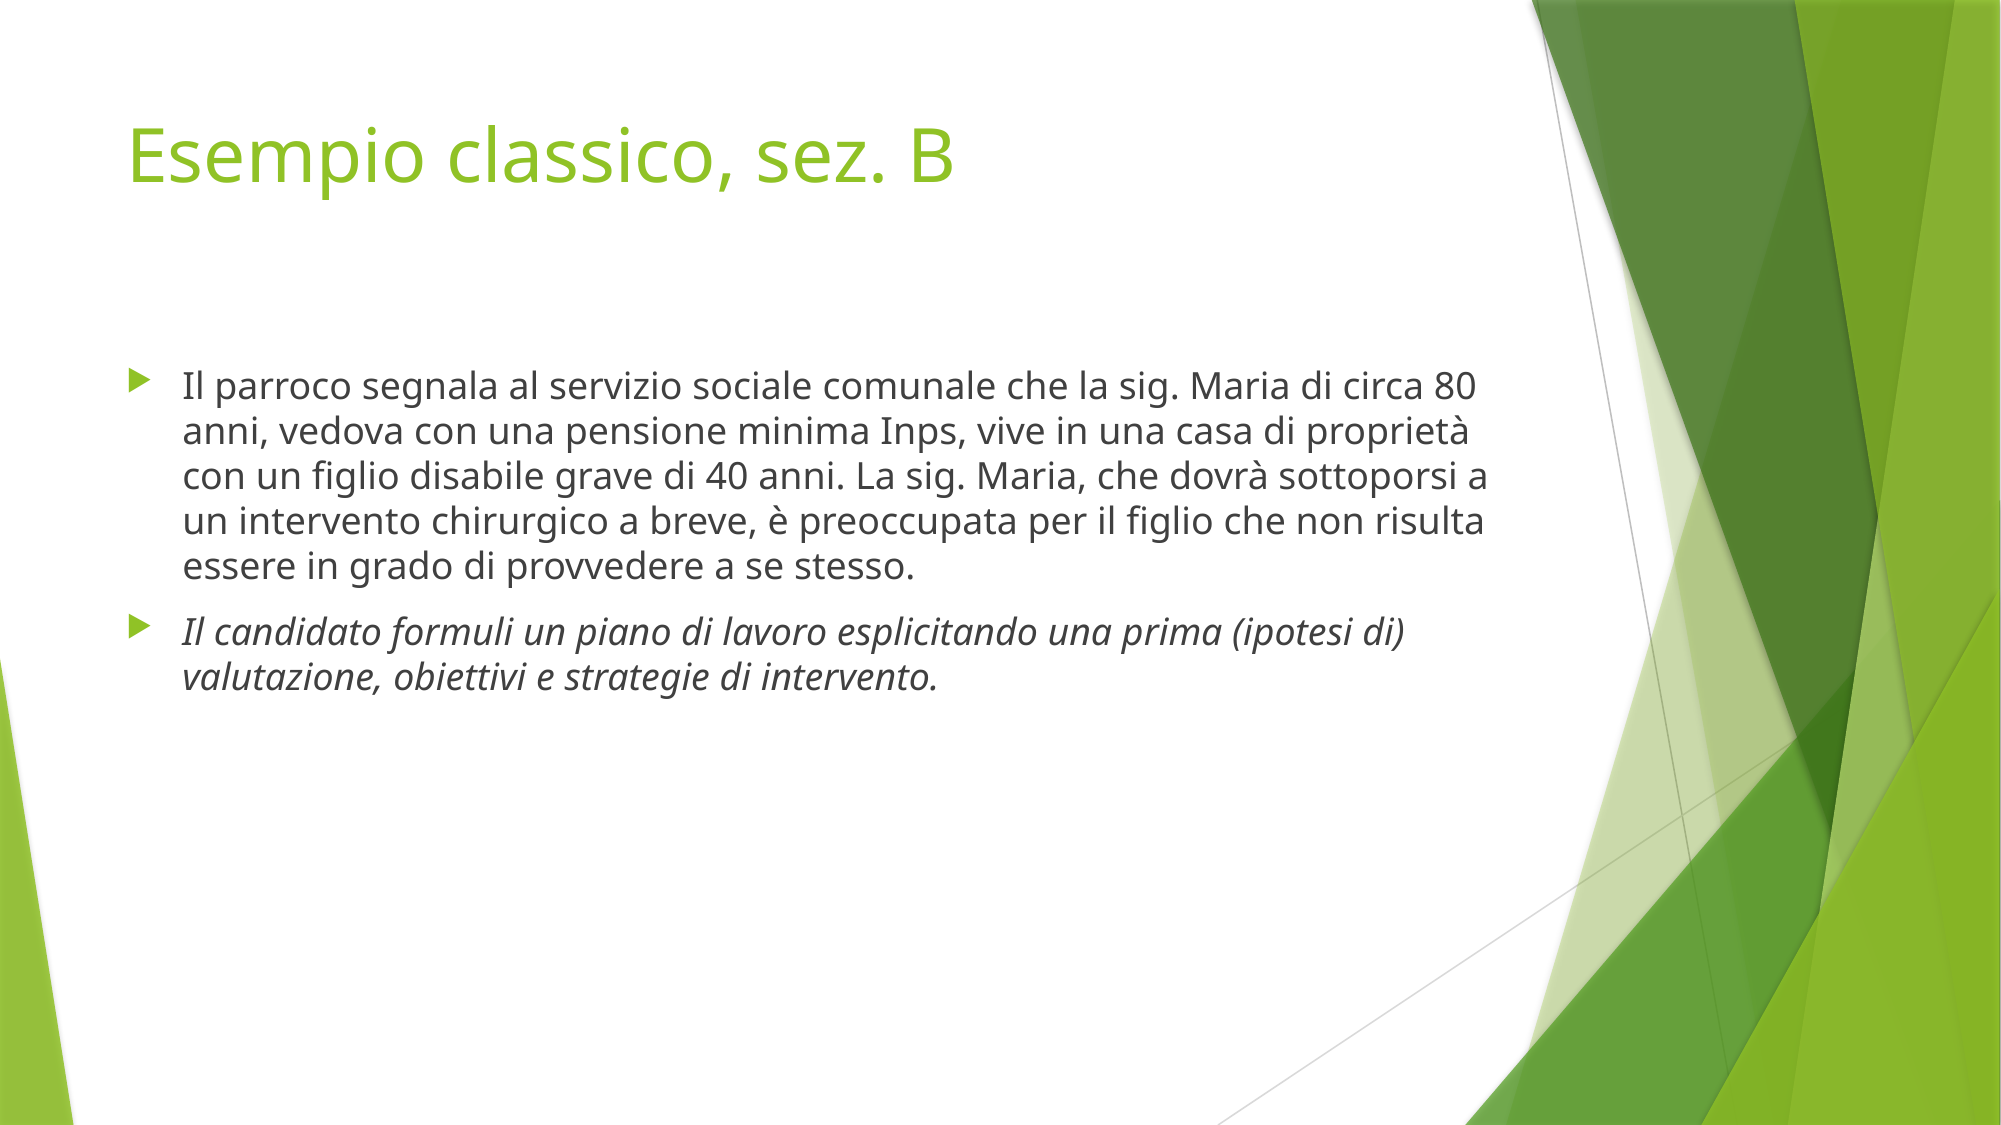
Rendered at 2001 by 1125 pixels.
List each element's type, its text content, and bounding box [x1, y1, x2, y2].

title Esempio classico, sez. B [111, 99, 1522, 317]
list Il parroco segnala al servizio sociale comunale che la sig. Maria di circa 80 anni, vedova con una pensione minima Inps, vive in una casa di proprietà con un figlio disabile grave di 40 anni. La sig. Maria, che dovrà sottoporsi a un intervento chirurgico a breve, è preoccupata per il figlio che non risulta essere in grado di provvedere a se stesso. Il candidato formuli un piano di lavoro esplicitando una prima (ipotesi di) valutazione, obiettivi e strategie di intervento. [111, 354, 1522, 992]
